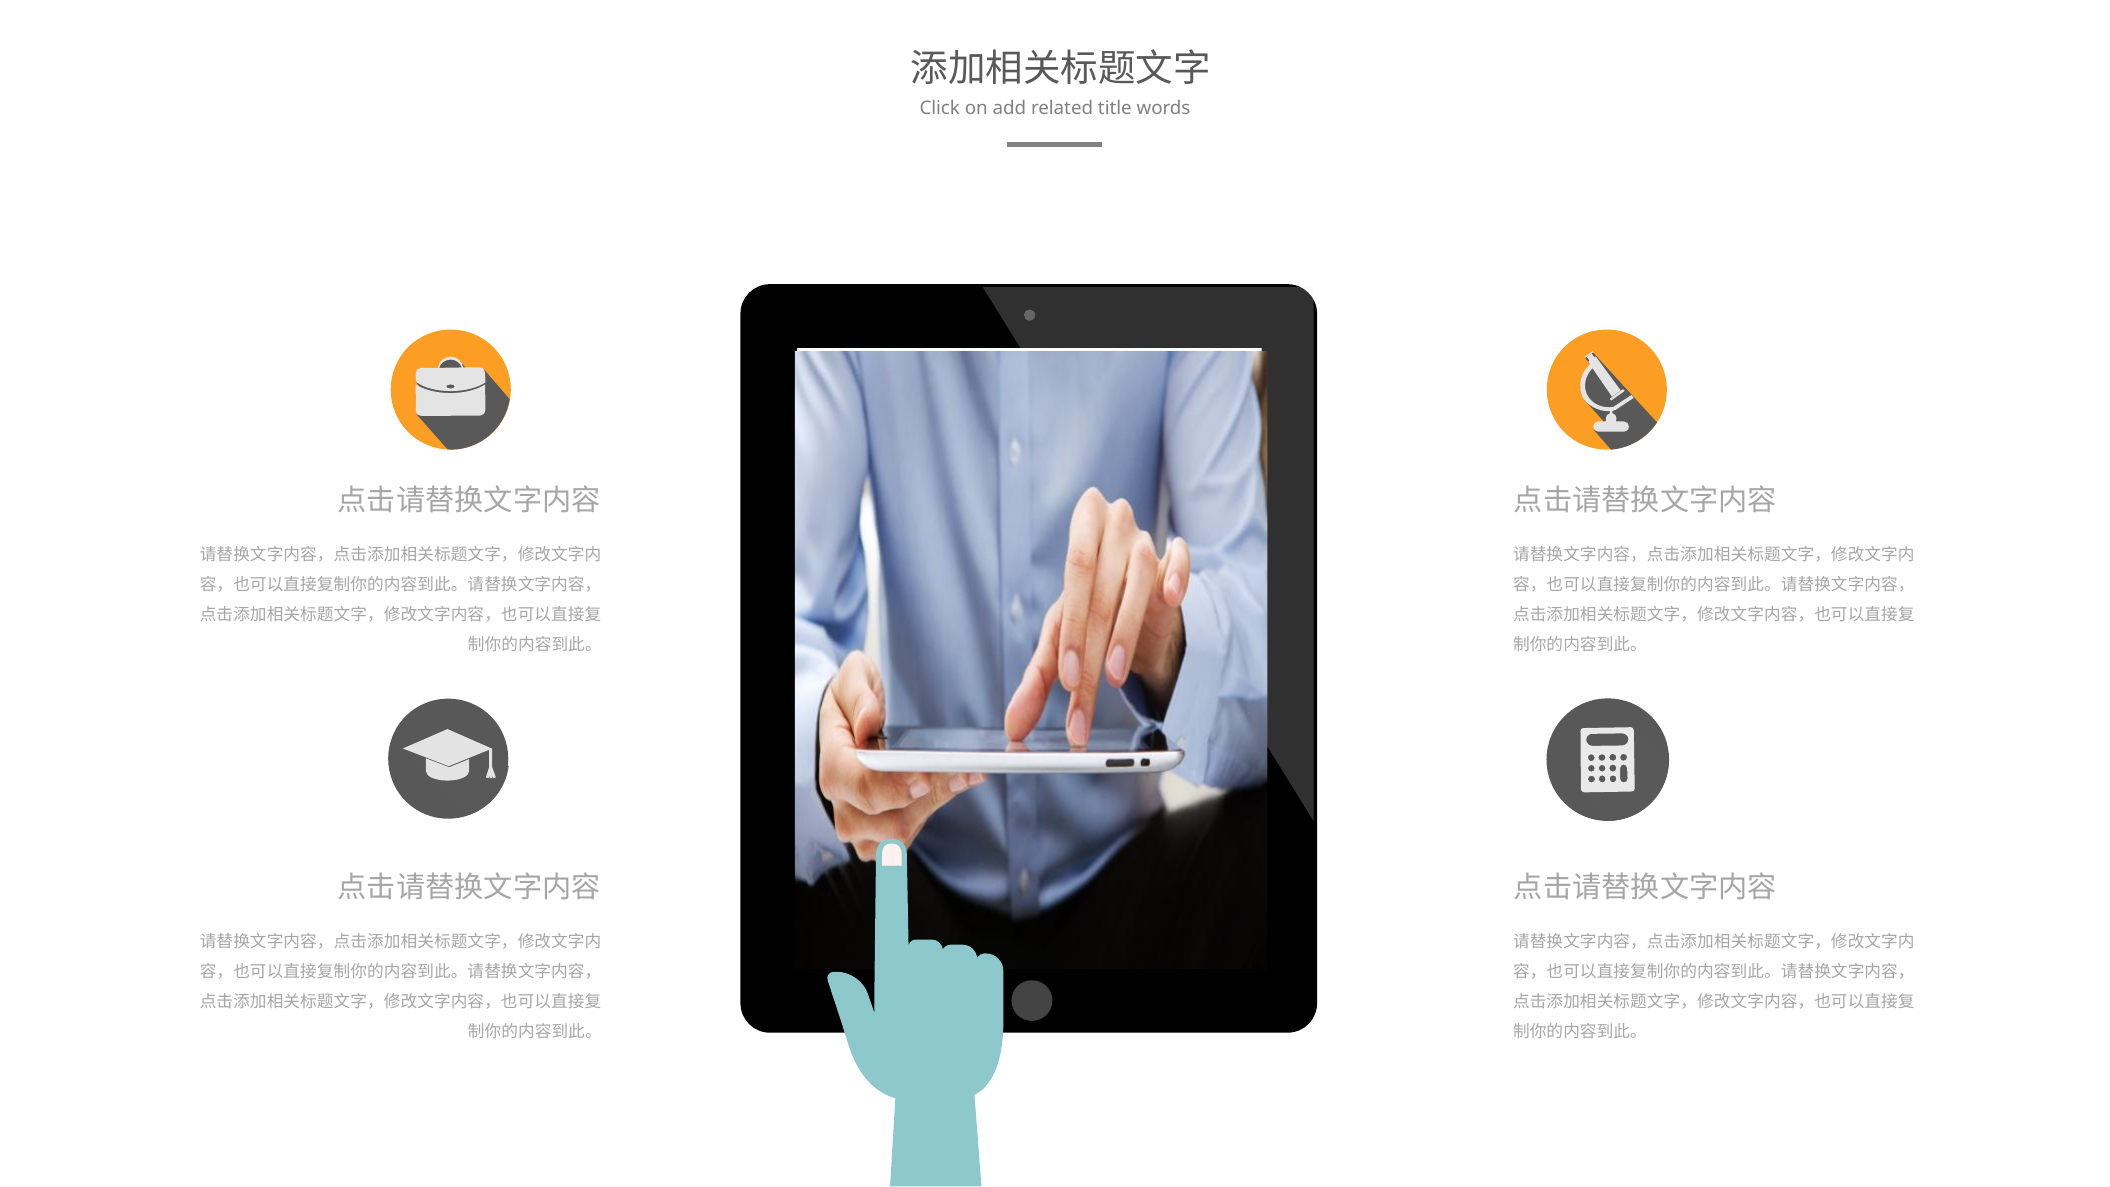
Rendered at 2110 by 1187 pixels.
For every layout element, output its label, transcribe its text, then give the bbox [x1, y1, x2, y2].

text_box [1546, 329, 1667, 450]
text_box 请替换文字内容，点击添加相关标题文字，修改文字内容，也可以直接复制你的内容到此。请替换文字内容，点击添加相关标题文字，修改文字内容，也可以直接复制你的内容到此。 [1496, 525, 1942, 662]
text_box 请替换文字内容，点击添加相关标题文字，修改文字内容，也可以直接复制你的内容到此。请替换文字内容，点击添加相关标题文字，修改文字内容，也可以直接复制你的内容到此。 [1496, 912, 1942, 1049]
text_box 点击请替换文字内容 [321, 472, 618, 524]
text_box 请替换文字内容，点击添加相关标题文字，修改文字内容，也可以直接复制你的内容到此。请替换文字内容，点击添加相关标题文字，修改文字内容，也可以直接复制你的内容到此。 [173, 912, 619, 1049]
text_box 点击请替换文字内容 [321, 860, 618, 912]
text_box 请替换文字内容，点击添加相关标题文字，修改文字内容，也可以直接复制你的内容到此。请替换文字内容，点击添加相关标题文字，修改文字内容，也可以直接复制你的内容到此。 [173, 525, 619, 662]
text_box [740, 284, 1318, 1033]
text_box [388, 698, 509, 819]
text_box 点击请替换文字内容 [1497, 472, 1794, 524]
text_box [1546, 698, 1670, 821]
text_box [390, 329, 511, 450]
text_box Click on add related title words [877, 89, 1232, 124]
text_box 点击请替换文字内容 [1497, 860, 1794, 912]
text_box 添加相关标题文字 [877, 37, 1245, 95]
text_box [827, 839, 1004, 1187]
